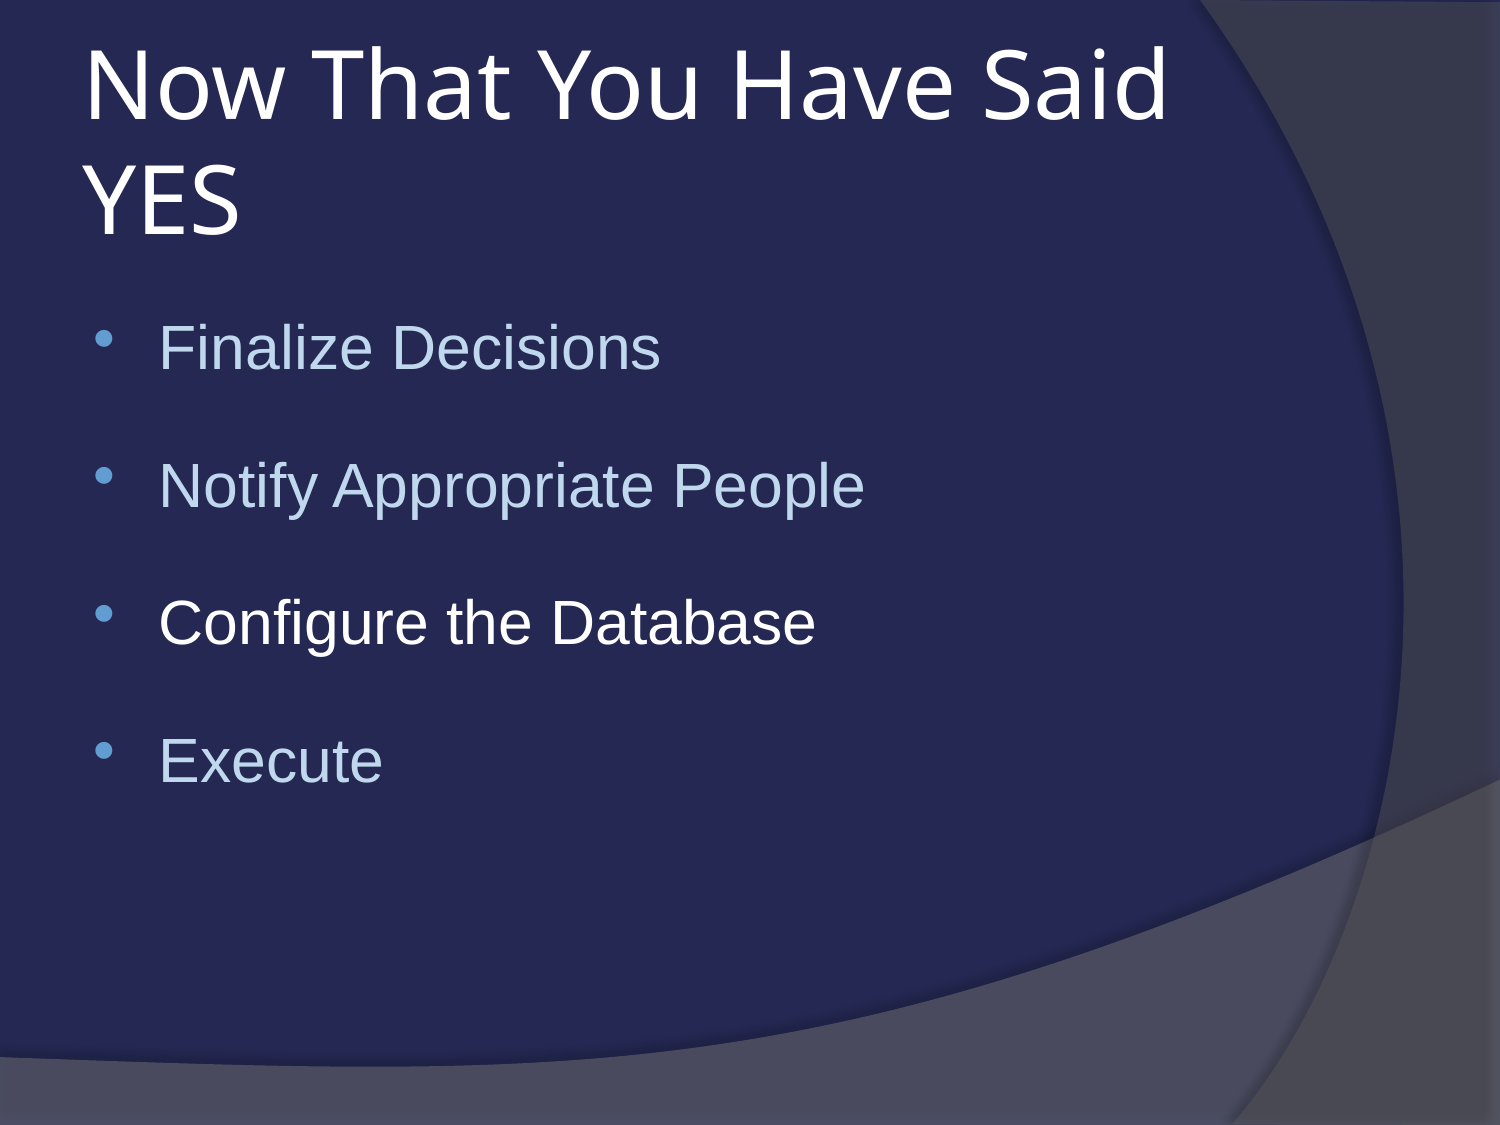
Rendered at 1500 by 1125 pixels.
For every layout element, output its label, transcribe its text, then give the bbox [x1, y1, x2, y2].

list Finalize Decisions Notify Appropriate People Configure the Database Execute [75, 262, 1300, 1005]
title Now That You Have Said YES [75, 45, 1300, 233]
